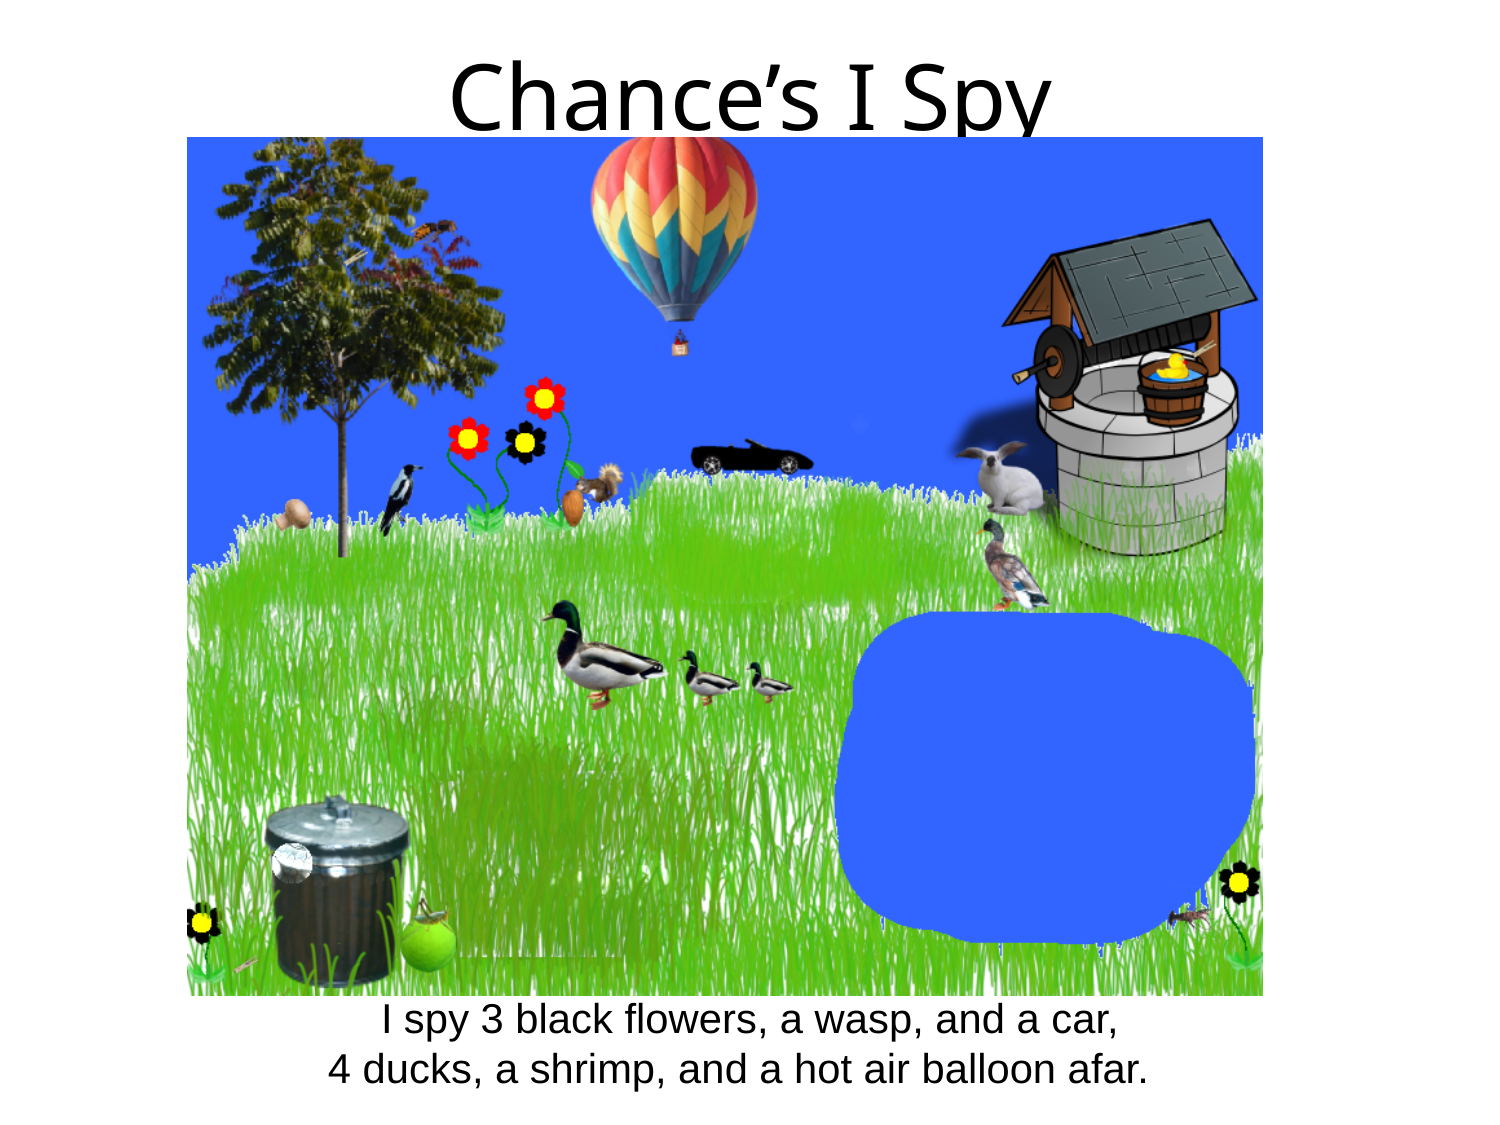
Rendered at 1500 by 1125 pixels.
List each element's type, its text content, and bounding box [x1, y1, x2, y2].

text_box I spy 3 black flowers, a wasp, and a car, 4 ducks, a shrimp, and a hot air balloon afar. [18, 984, 1482, 1100]
picture [187, 137, 1263, 996]
title Chance’s I Spy [75, 0, 1425, 188]
